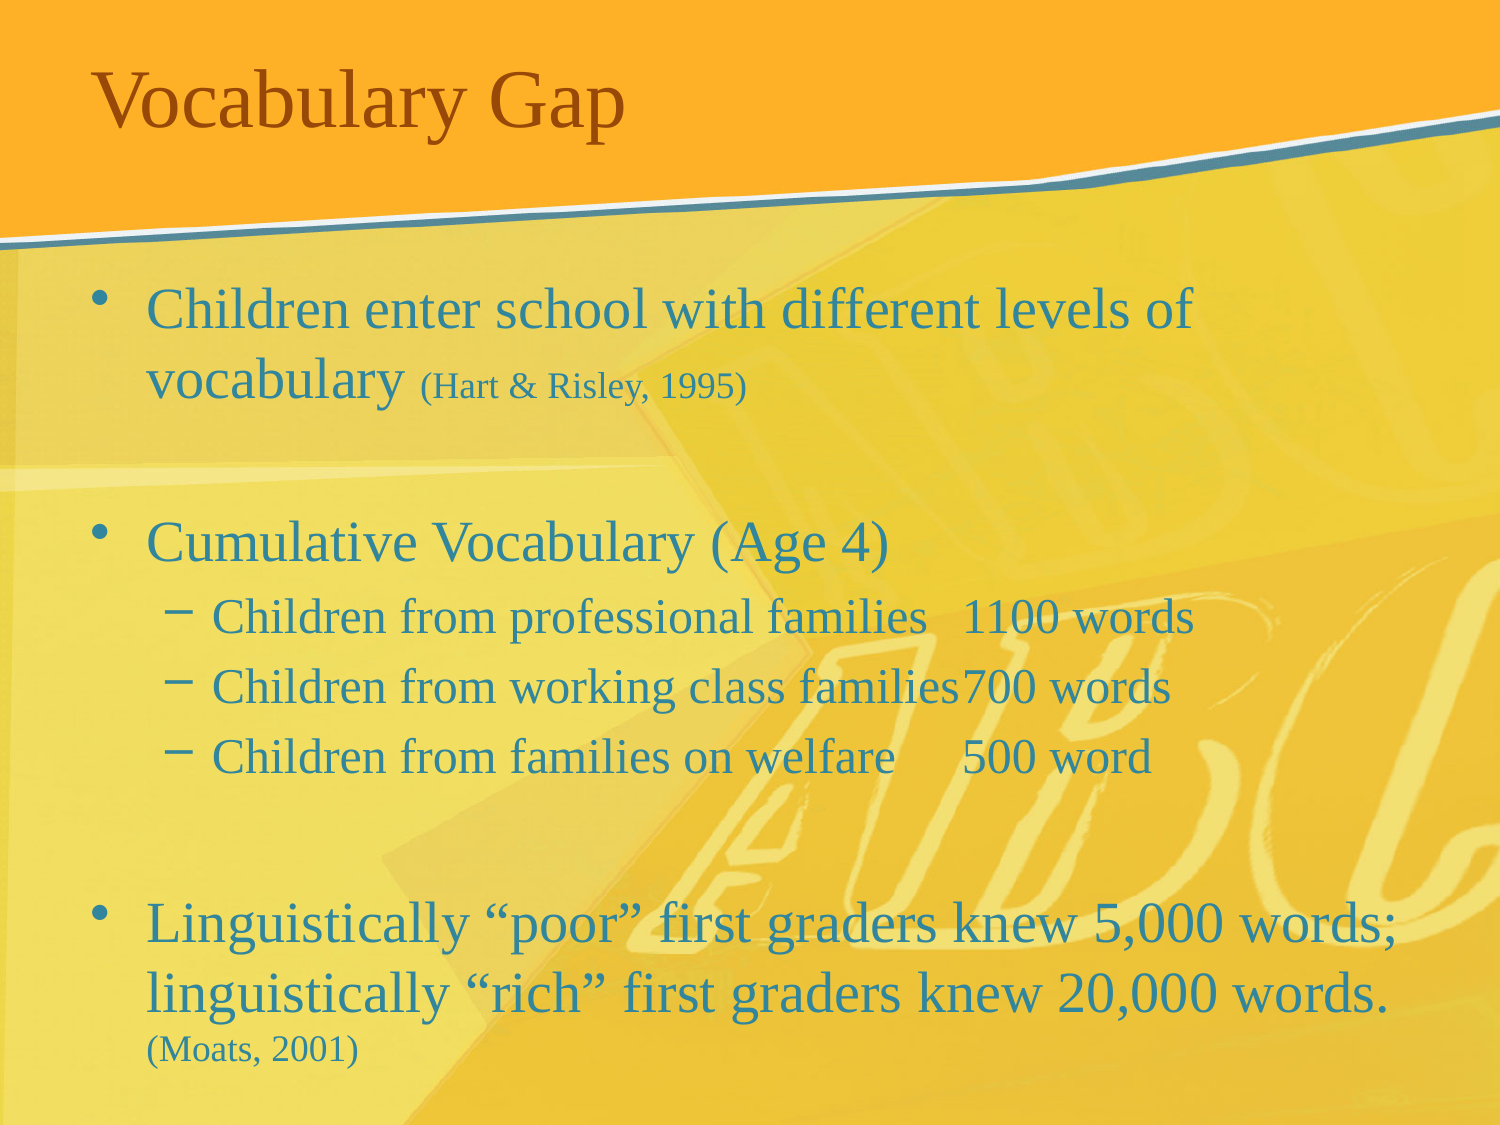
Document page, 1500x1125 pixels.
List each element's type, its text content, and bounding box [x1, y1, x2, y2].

list Children enter school with different levels of vocabulary (Hart & Risley, 1995) Cumulative Vocabulary (Age 4) Children from professional families 1100 words Children from working class families 700 words Children from families on welfare 500 word Linguistically “poor” first graders knew 5,000 words; linguistically “rich” first graders knew 20,000 words. (Moats, 2001) [74, 262, 1426, 1006]
picture [0, 0, 1500, 1125]
title Vocabulary Gap [74, 0, 1426, 188]
